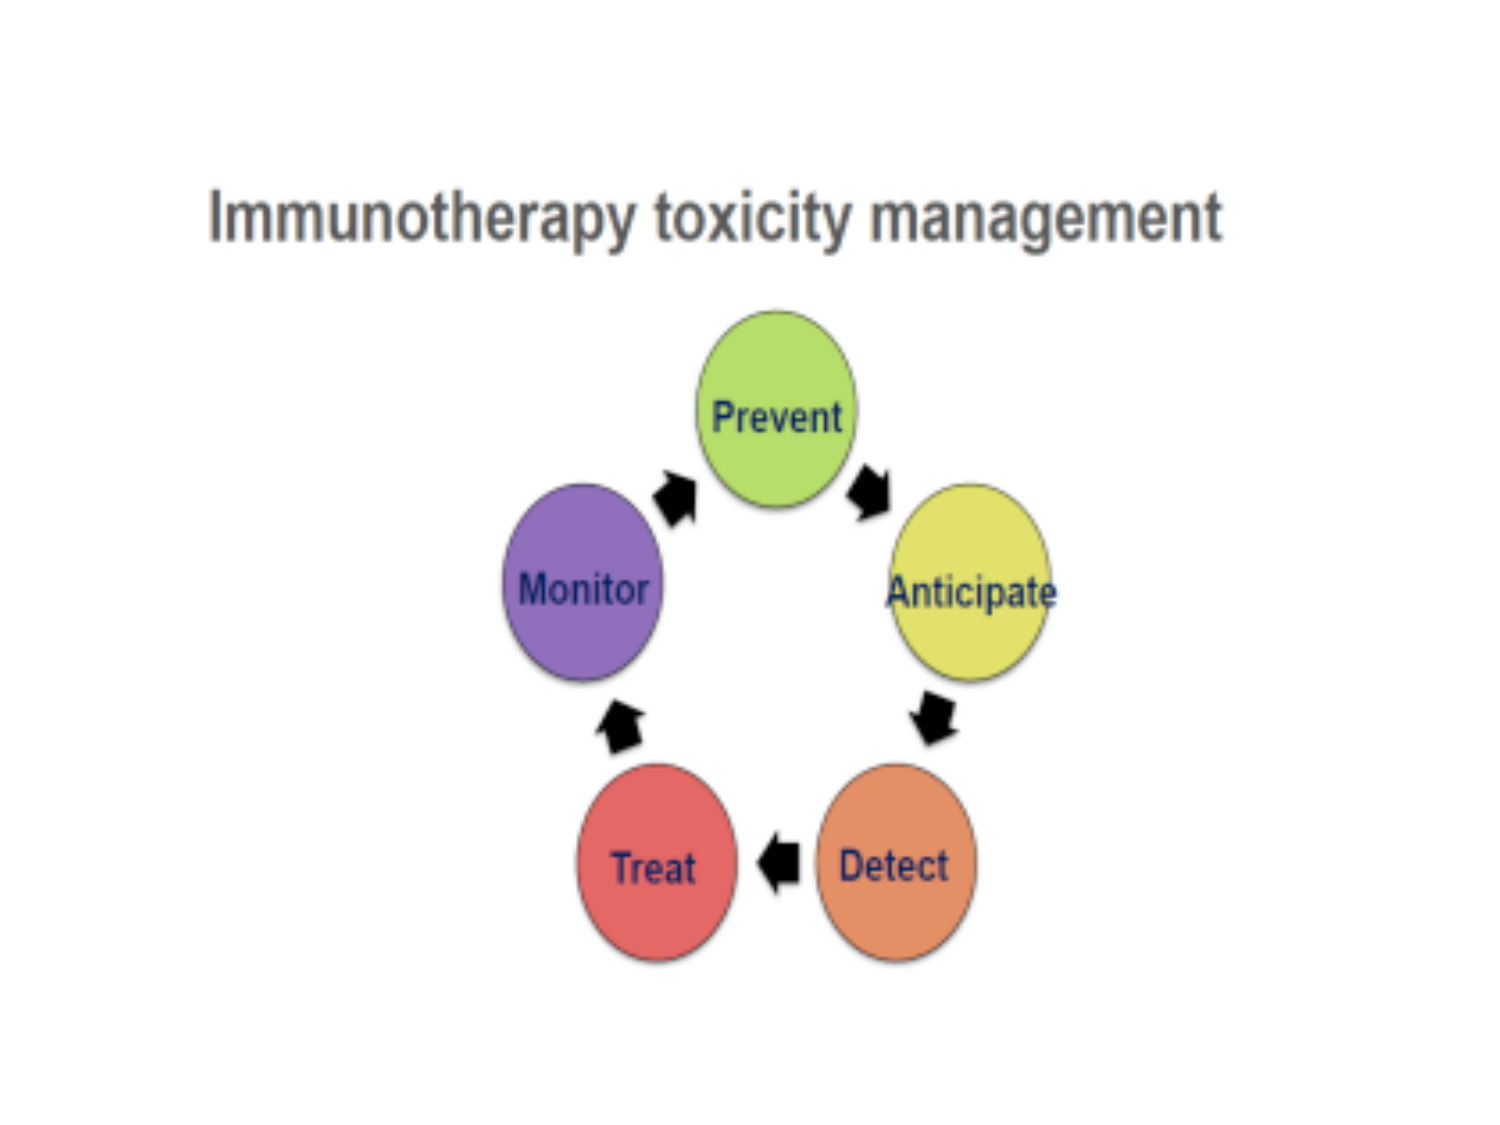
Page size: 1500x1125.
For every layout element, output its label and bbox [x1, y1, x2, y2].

list [149, 142, 1418, 982]
